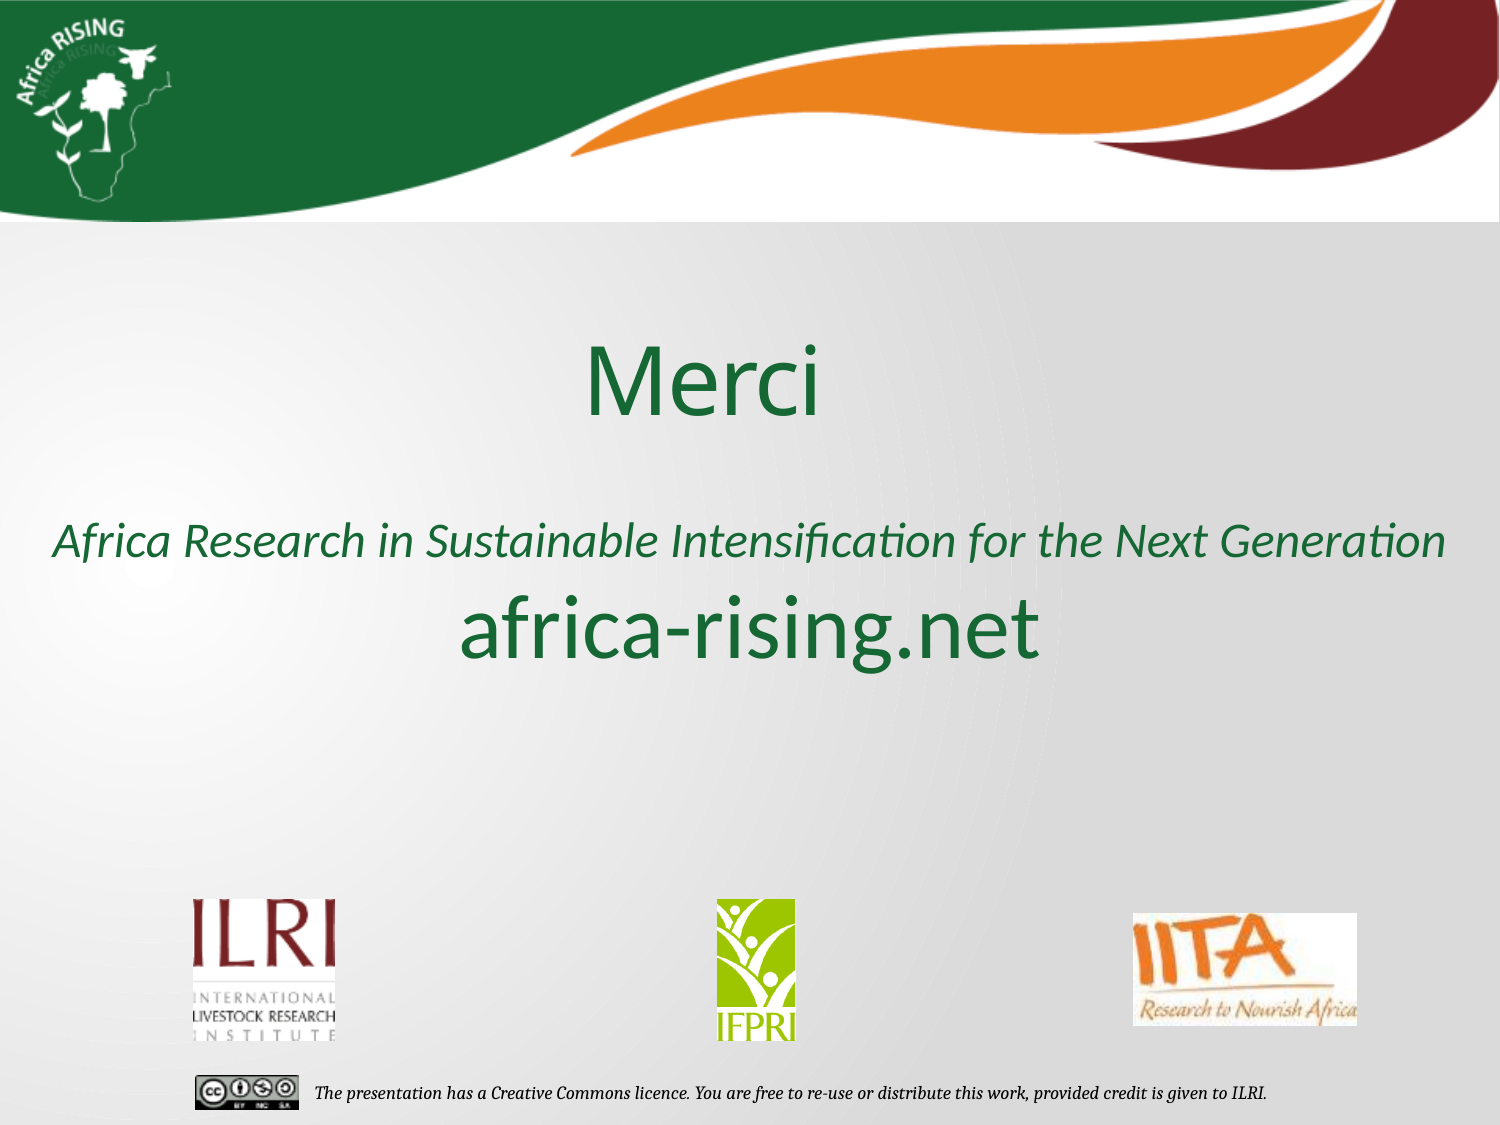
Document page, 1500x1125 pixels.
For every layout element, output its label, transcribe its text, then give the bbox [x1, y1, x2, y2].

picture [0, 0, 1499, 222]
picture [193, 899, 335, 1041]
text_box Merci [78, 312, 1329, 500]
picture [1133, 913, 1357, 1026]
picture [717, 899, 796, 1041]
picture [195, 1075, 299, 1110]
